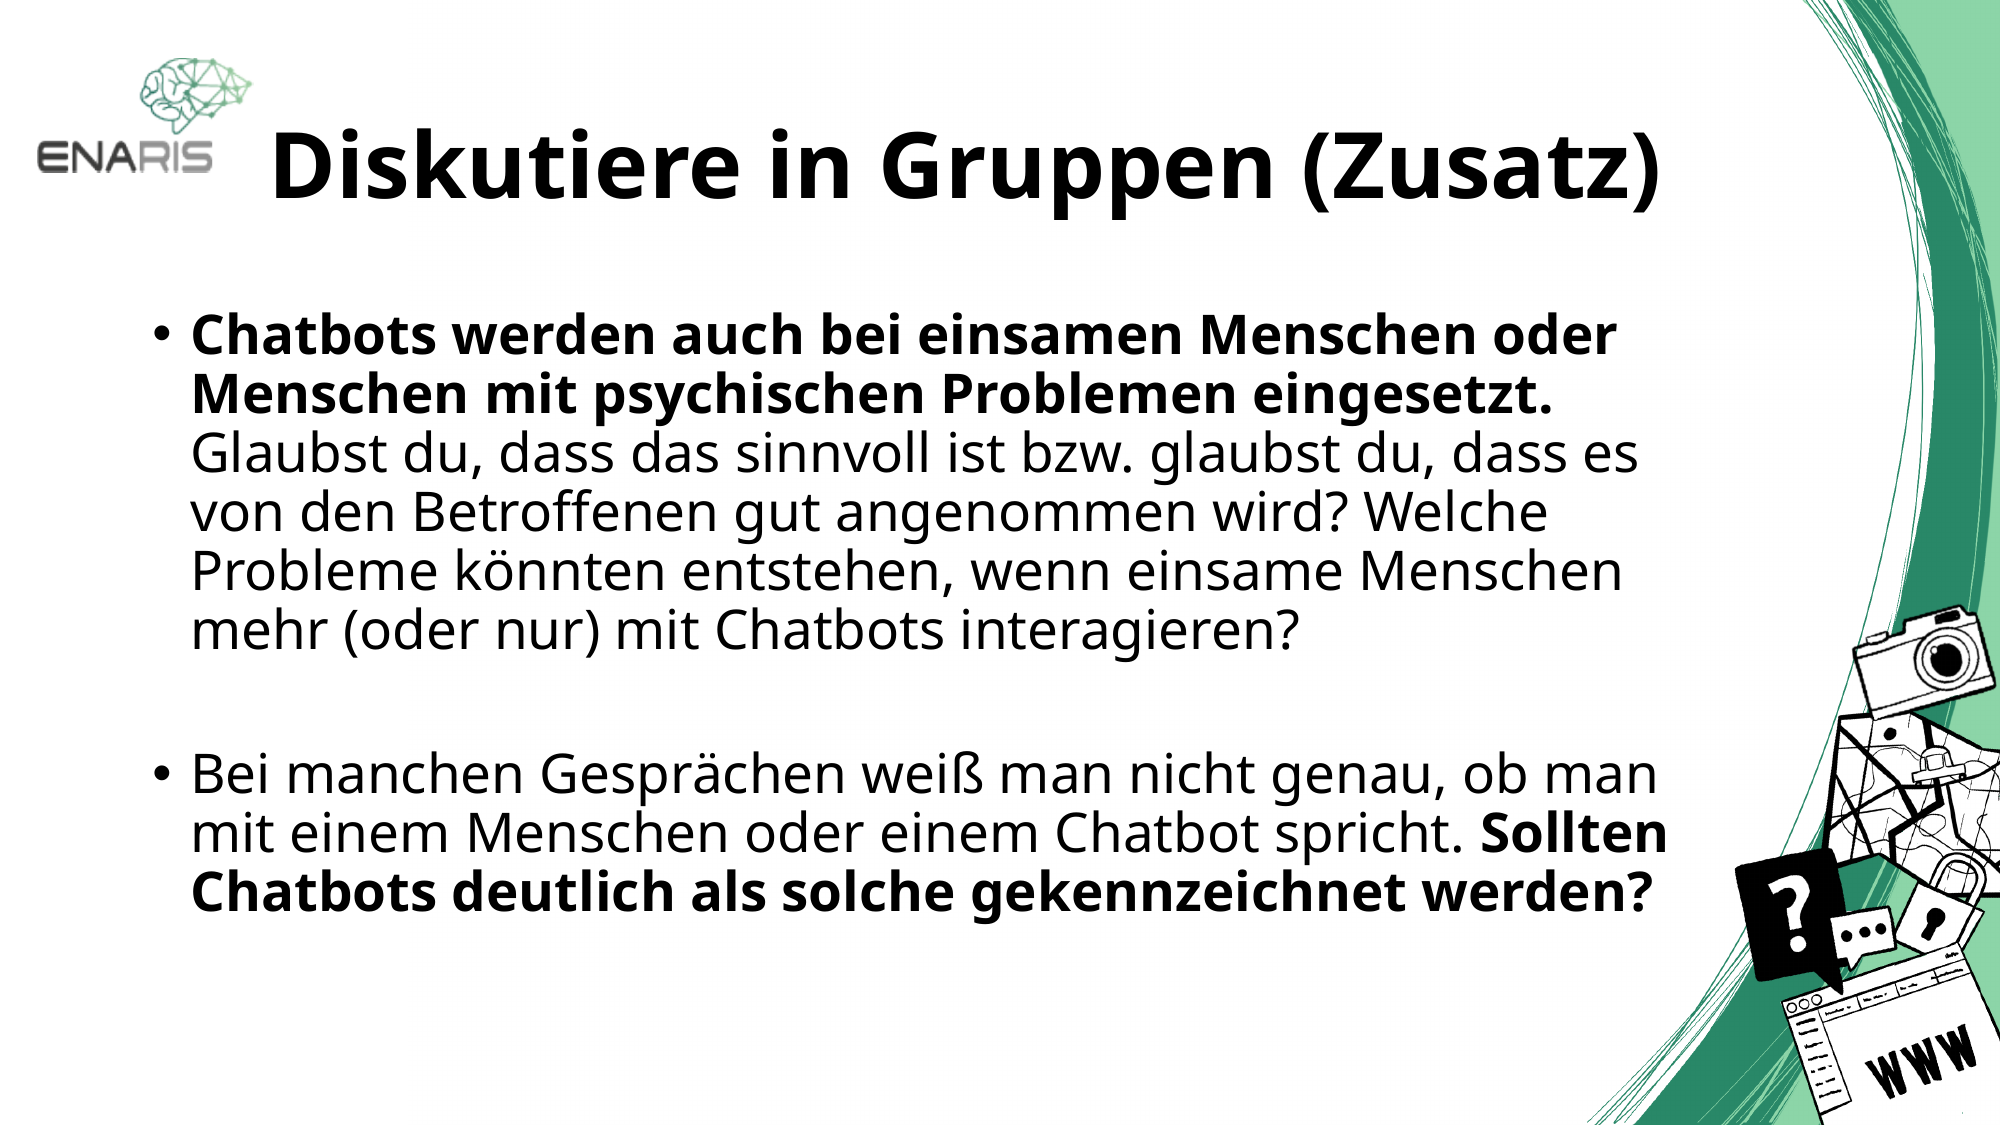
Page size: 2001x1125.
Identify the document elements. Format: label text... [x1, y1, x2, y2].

picture [37, 58, 254, 173]
picture [408, 0, 2000, 1125]
list Chatbots werden auch bei einsamen Menschen oder Menschen mit psychischen Problemen eingesetzt. Glaubst du, dass das sinnvoll ist bzw. glaubst du, dass es von den Betroffenen gut angenommen wird? Welche Probleme könnten entstehen, wenn einsame Menschen mehr (oder nur) mit Chatbots interagieren? Bei manchen Gesprächen weiß man nicht genau, ob man mit einem Menschen oder einem Chatbot spricht. Sollten Chatbots deutlich als solche gekennzeichnet werden? [137, 299, 1728, 1014]
title Diskutiere in Gruppen (Zusatz) [253, 59, 1863, 278]
